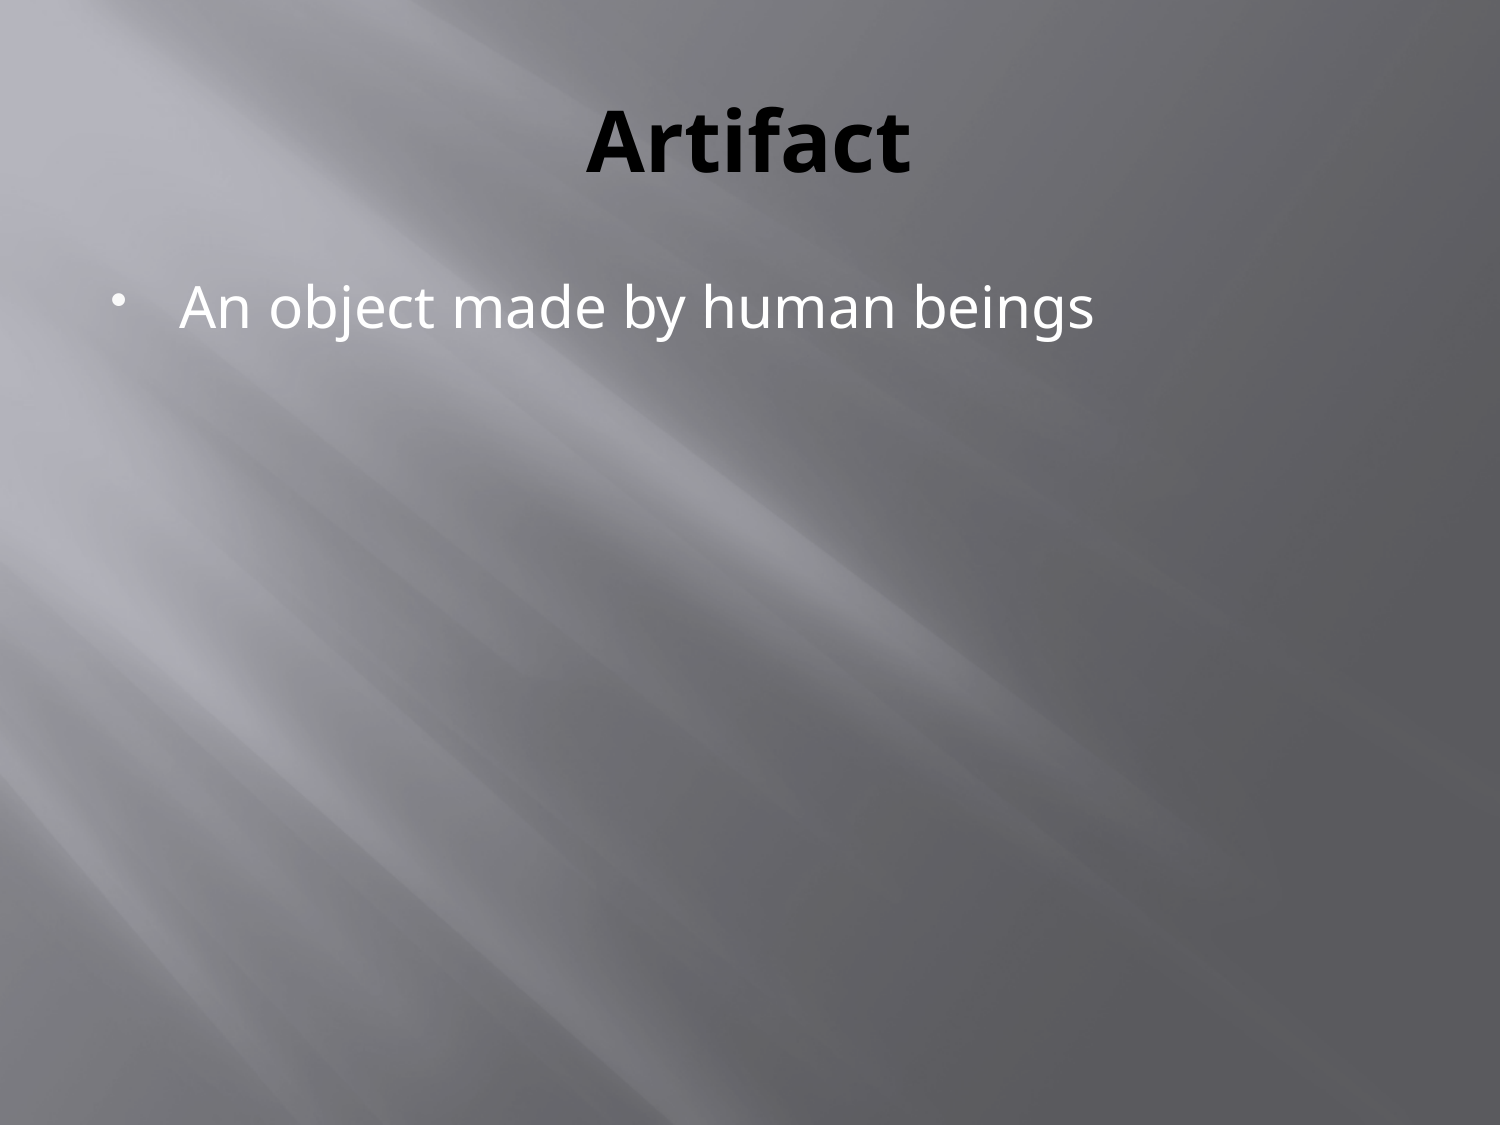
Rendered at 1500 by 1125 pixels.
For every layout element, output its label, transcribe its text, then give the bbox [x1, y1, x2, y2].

title Artifact [75, 45, 1425, 233]
list An object made by human beings [75, 262, 1425, 1035]
